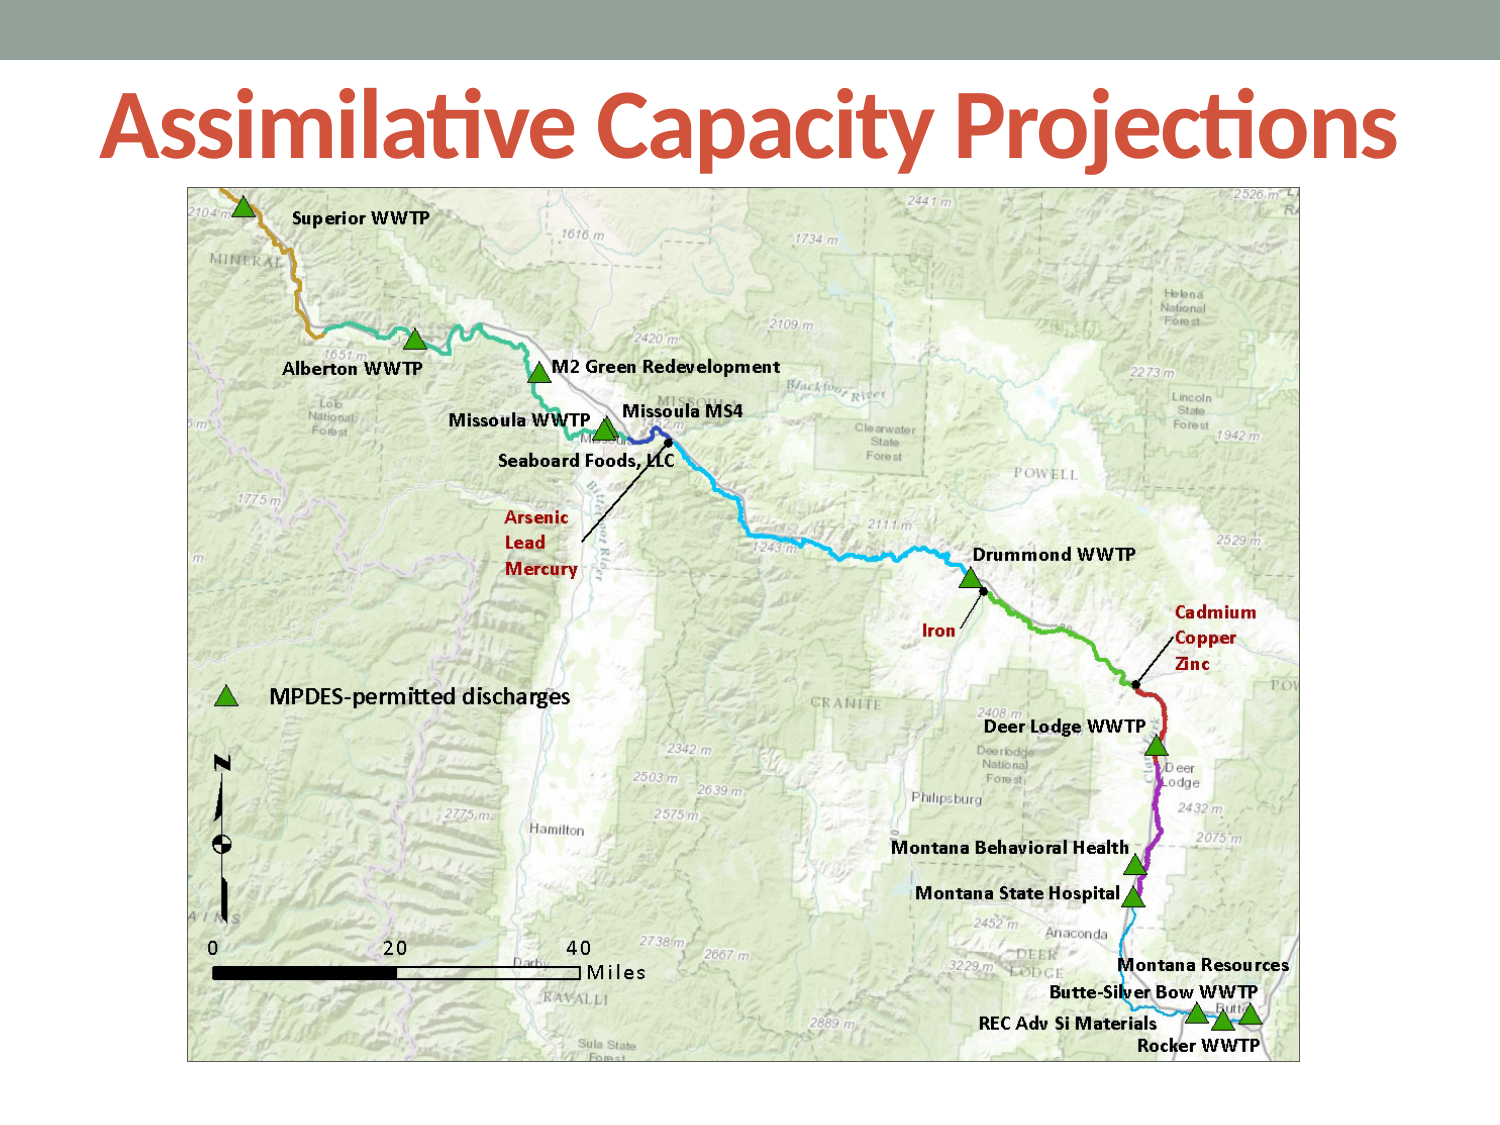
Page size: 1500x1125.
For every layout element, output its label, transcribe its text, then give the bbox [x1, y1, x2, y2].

title Assimilative Capacity Projections [75, 50, 1425, 188]
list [187, 187, 1301, 1062]
